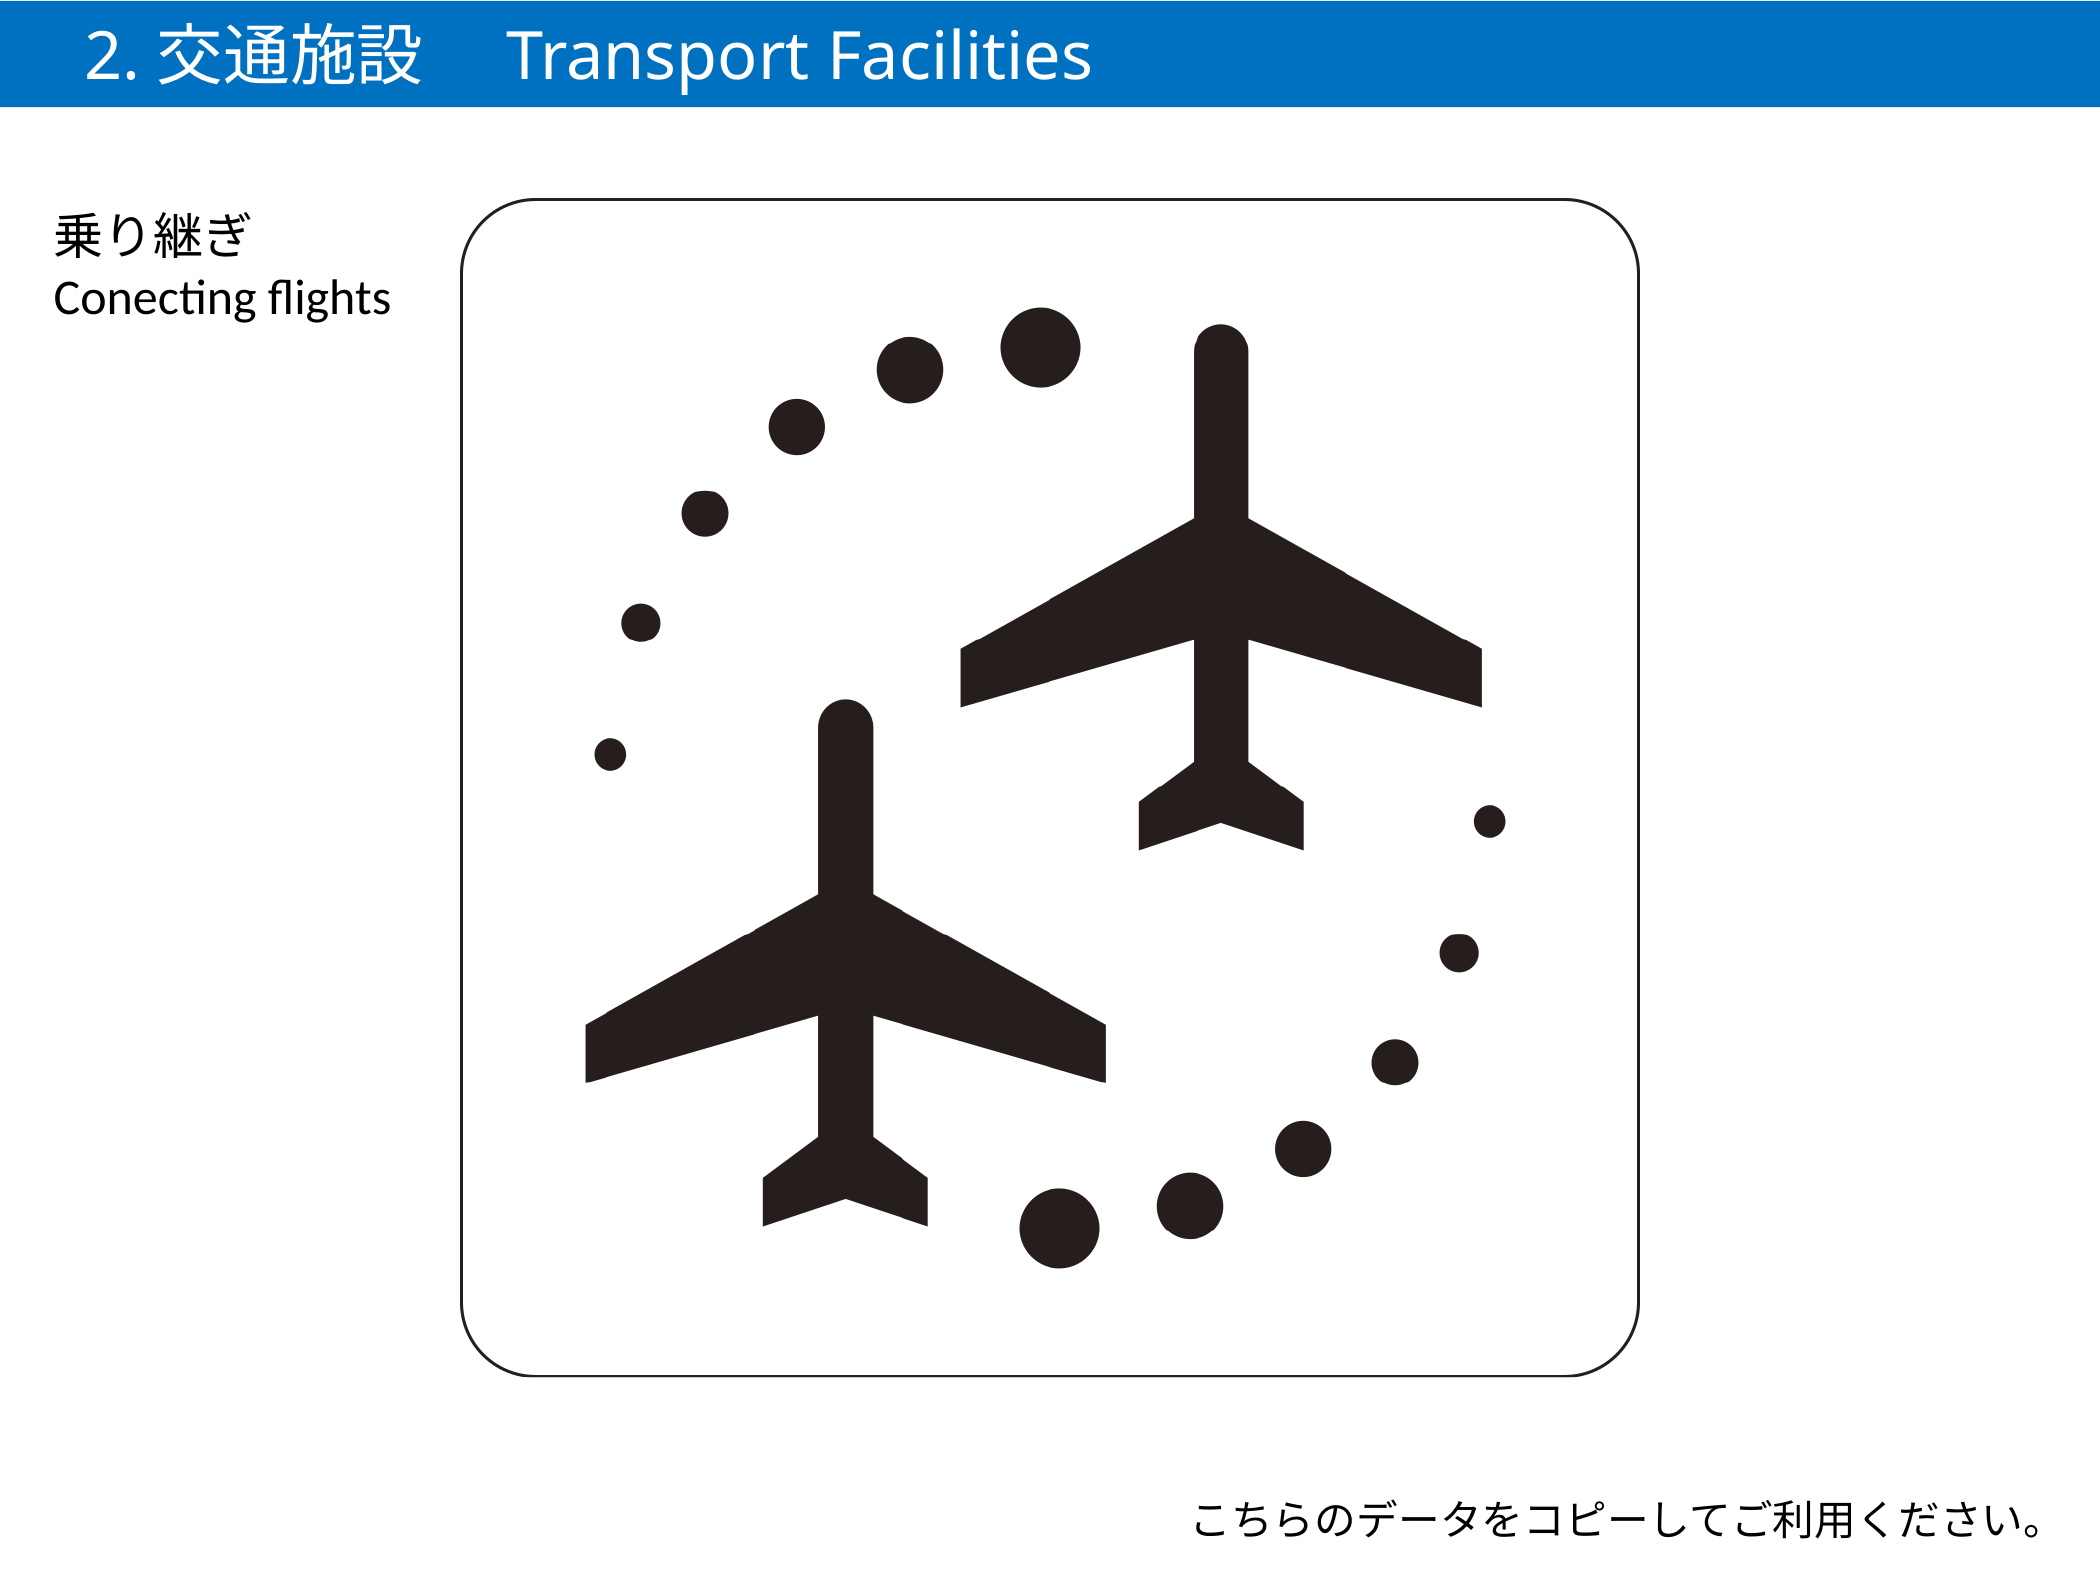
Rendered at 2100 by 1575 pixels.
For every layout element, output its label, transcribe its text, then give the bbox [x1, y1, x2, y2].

text_box こちらのデータをコピーしてご利用ください。 [1174, 1486, 2081, 1552]
picture [459, 196, 1641, 1378]
text_box 乗り継ぎ Conecting flights [38, 196, 407, 332]
text_box 2.交通施設 Transport Facilities [69, 5, 1110, 101]
text_box [0, 0, 2100, 108]
